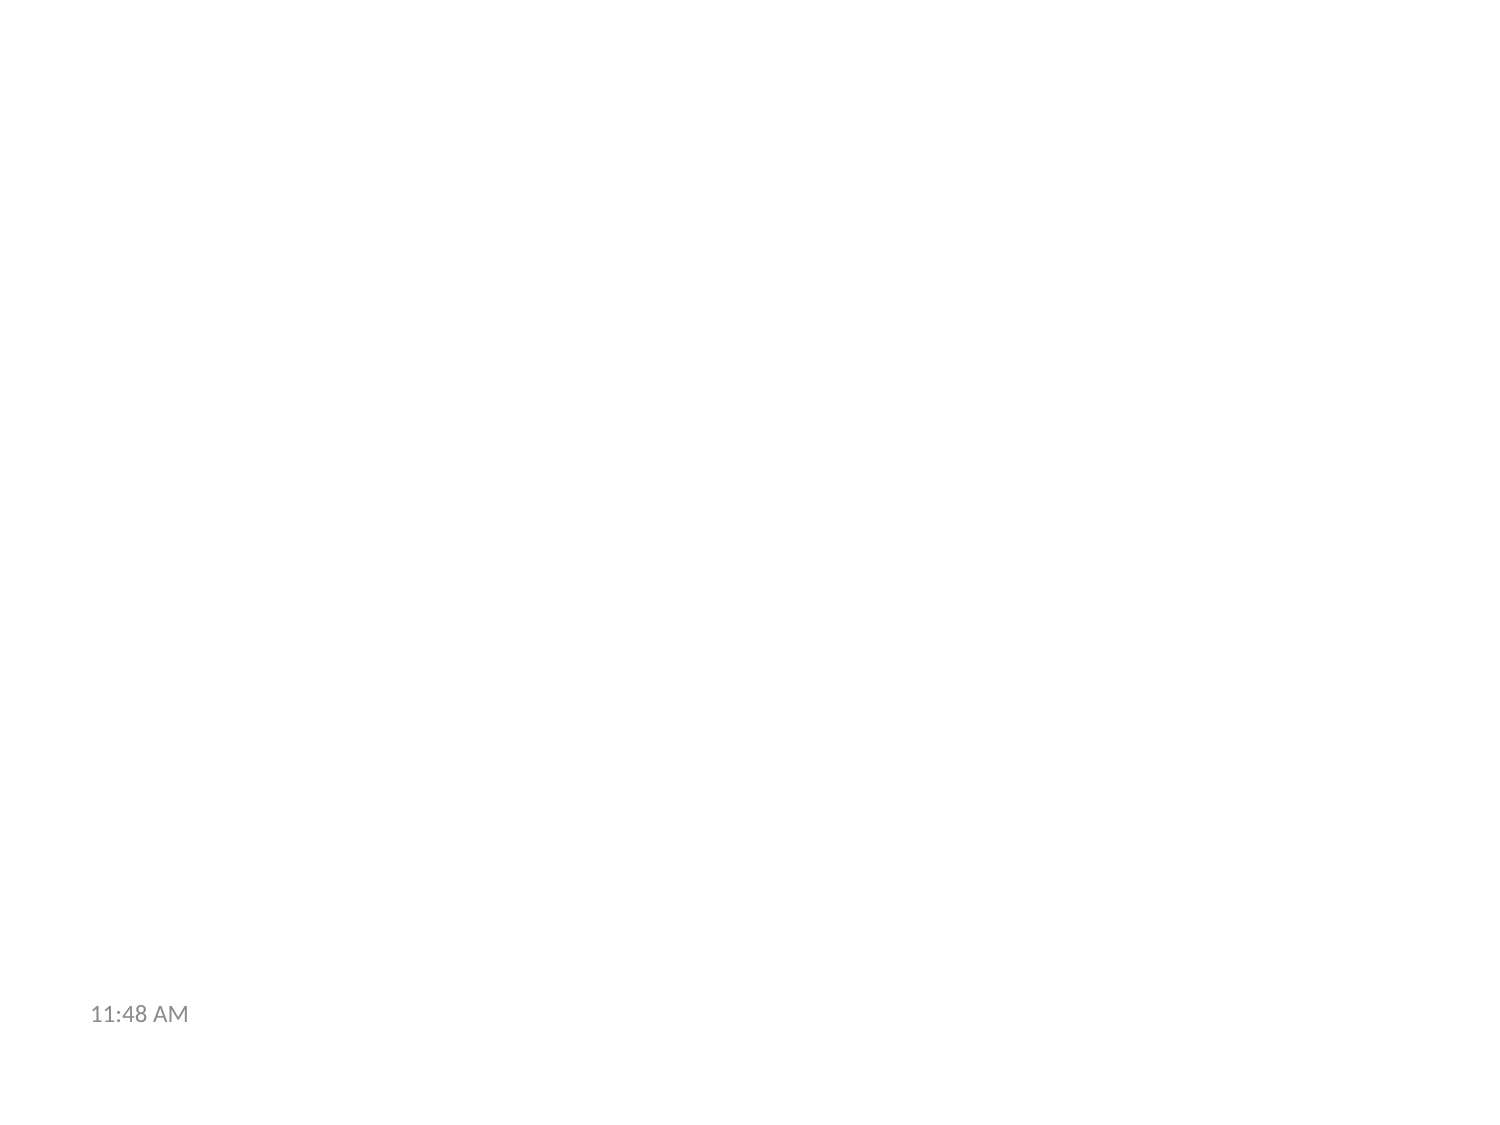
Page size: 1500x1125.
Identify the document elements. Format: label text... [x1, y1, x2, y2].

text_box 3:35 PM [75, 982, 425, 1043]
